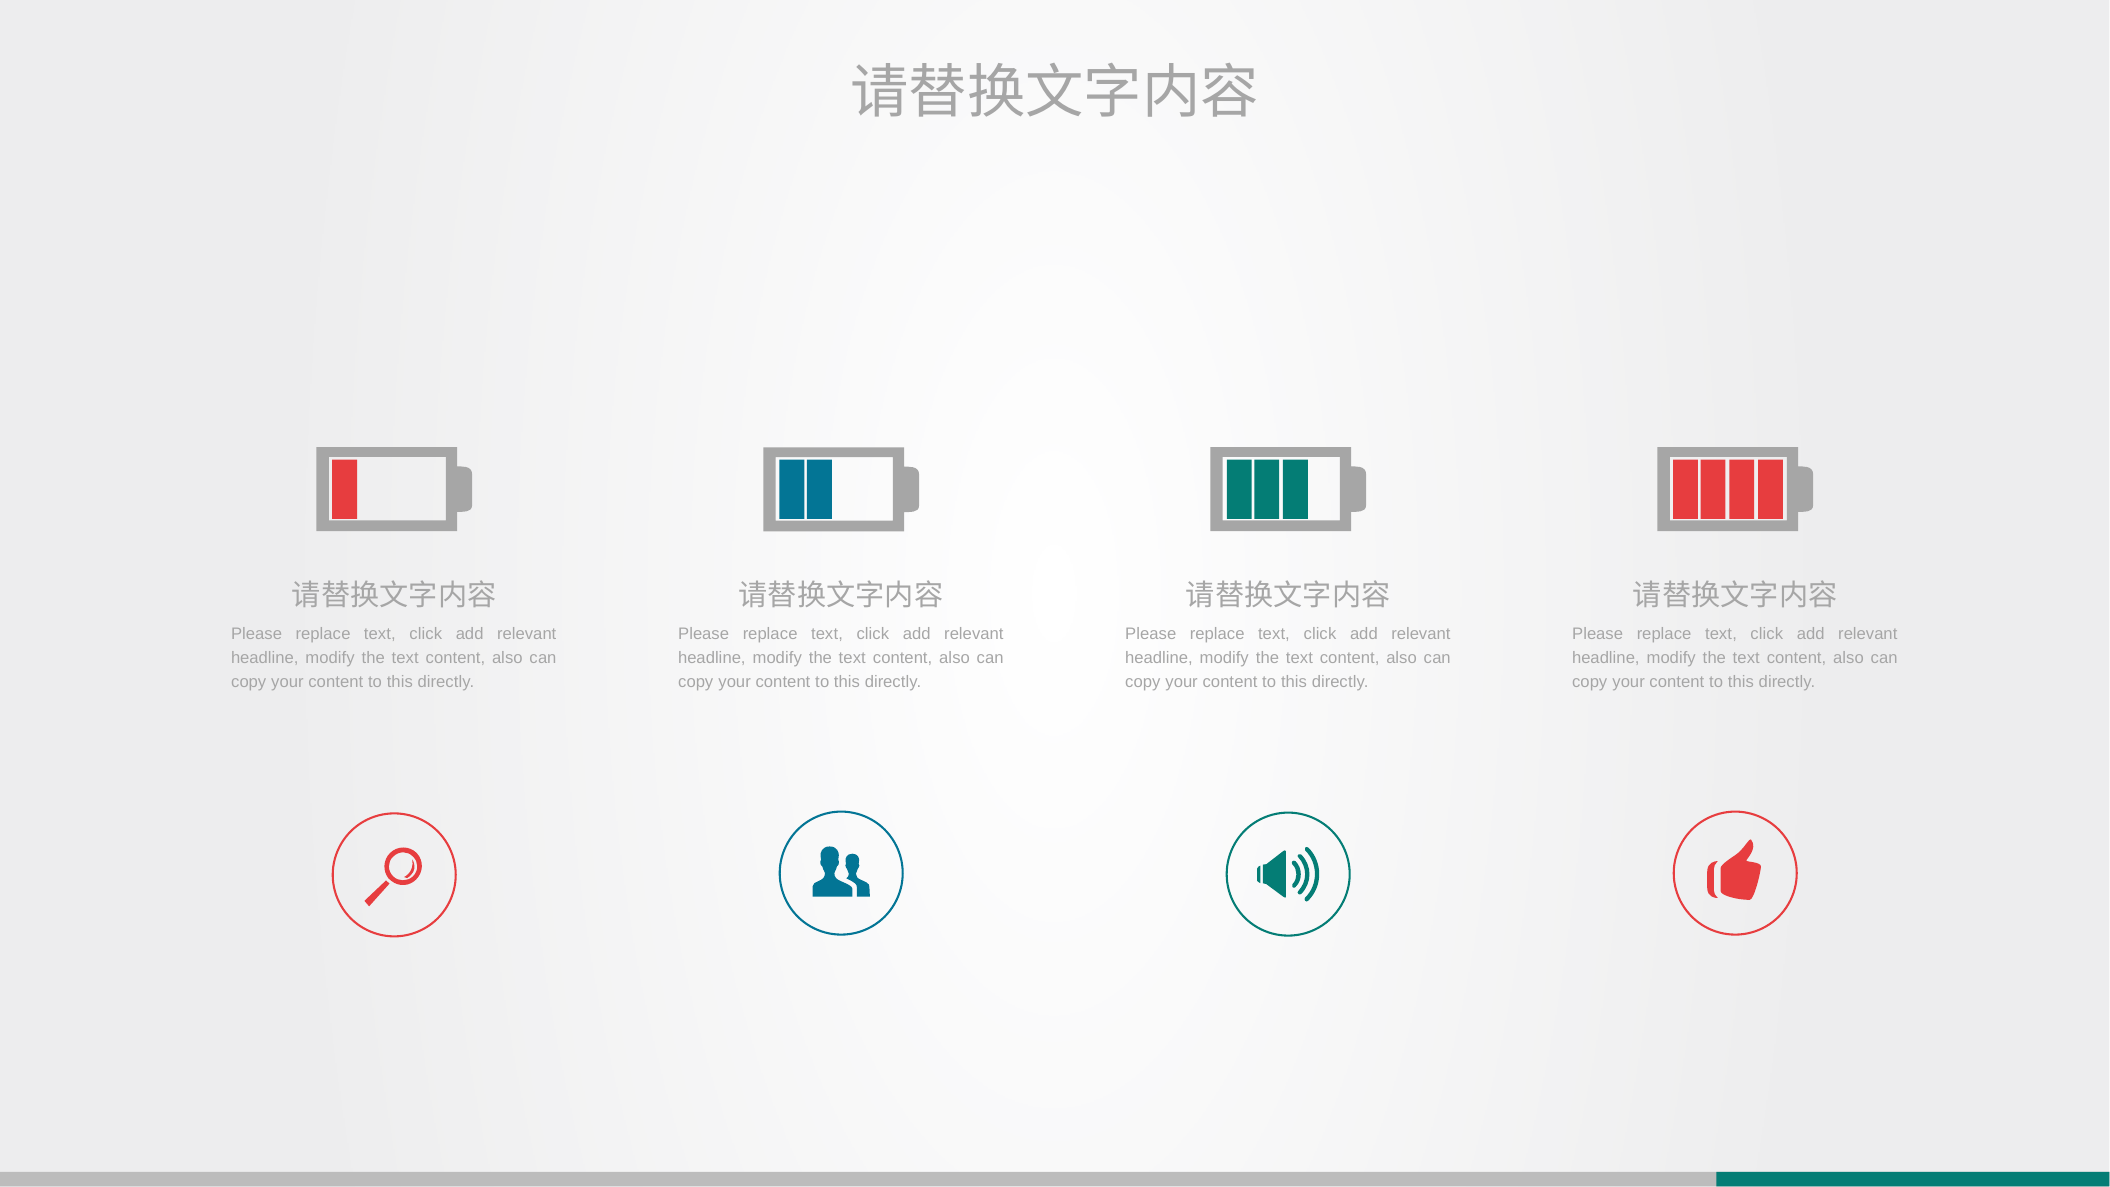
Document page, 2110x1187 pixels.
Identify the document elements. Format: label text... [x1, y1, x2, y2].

text_box 请替换文字内容 [1109, 561, 1467, 611]
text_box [763, 447, 920, 532]
text_box Please replace text, click add relevant headline, modify the text content, also can copy your content to this directly. [1109, 611, 1467, 742]
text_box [1226, 812, 1350, 936]
text_box Please replace text, click add relevant headline, modify the text content, also can copy your content to this directly. [215, 611, 573, 742]
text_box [779, 811, 903, 935]
text_box 请替换文字内容 [215, 561, 573, 611]
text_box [1657, 447, 1814, 532]
text_box 请替换文字内容 [1556, 561, 1914, 611]
text_box Please replace text, click add relevant headline, modify the text content, also can copy your content to this directly. [1556, 611, 1914, 742]
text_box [1673, 811, 1797, 935]
text_box Please replace text, click add relevant headline, modify the text content, also can copy your content to this directly. [662, 611, 1020, 742]
text_box 请替换文字内容 [820, 32, 1289, 124]
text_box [1210, 447, 1367, 532]
text_box 请替换文字内容 [662, 561, 1020, 611]
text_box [316, 447, 473, 532]
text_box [332, 813, 456, 937]
picture [0, 0, 2110, 1171]
